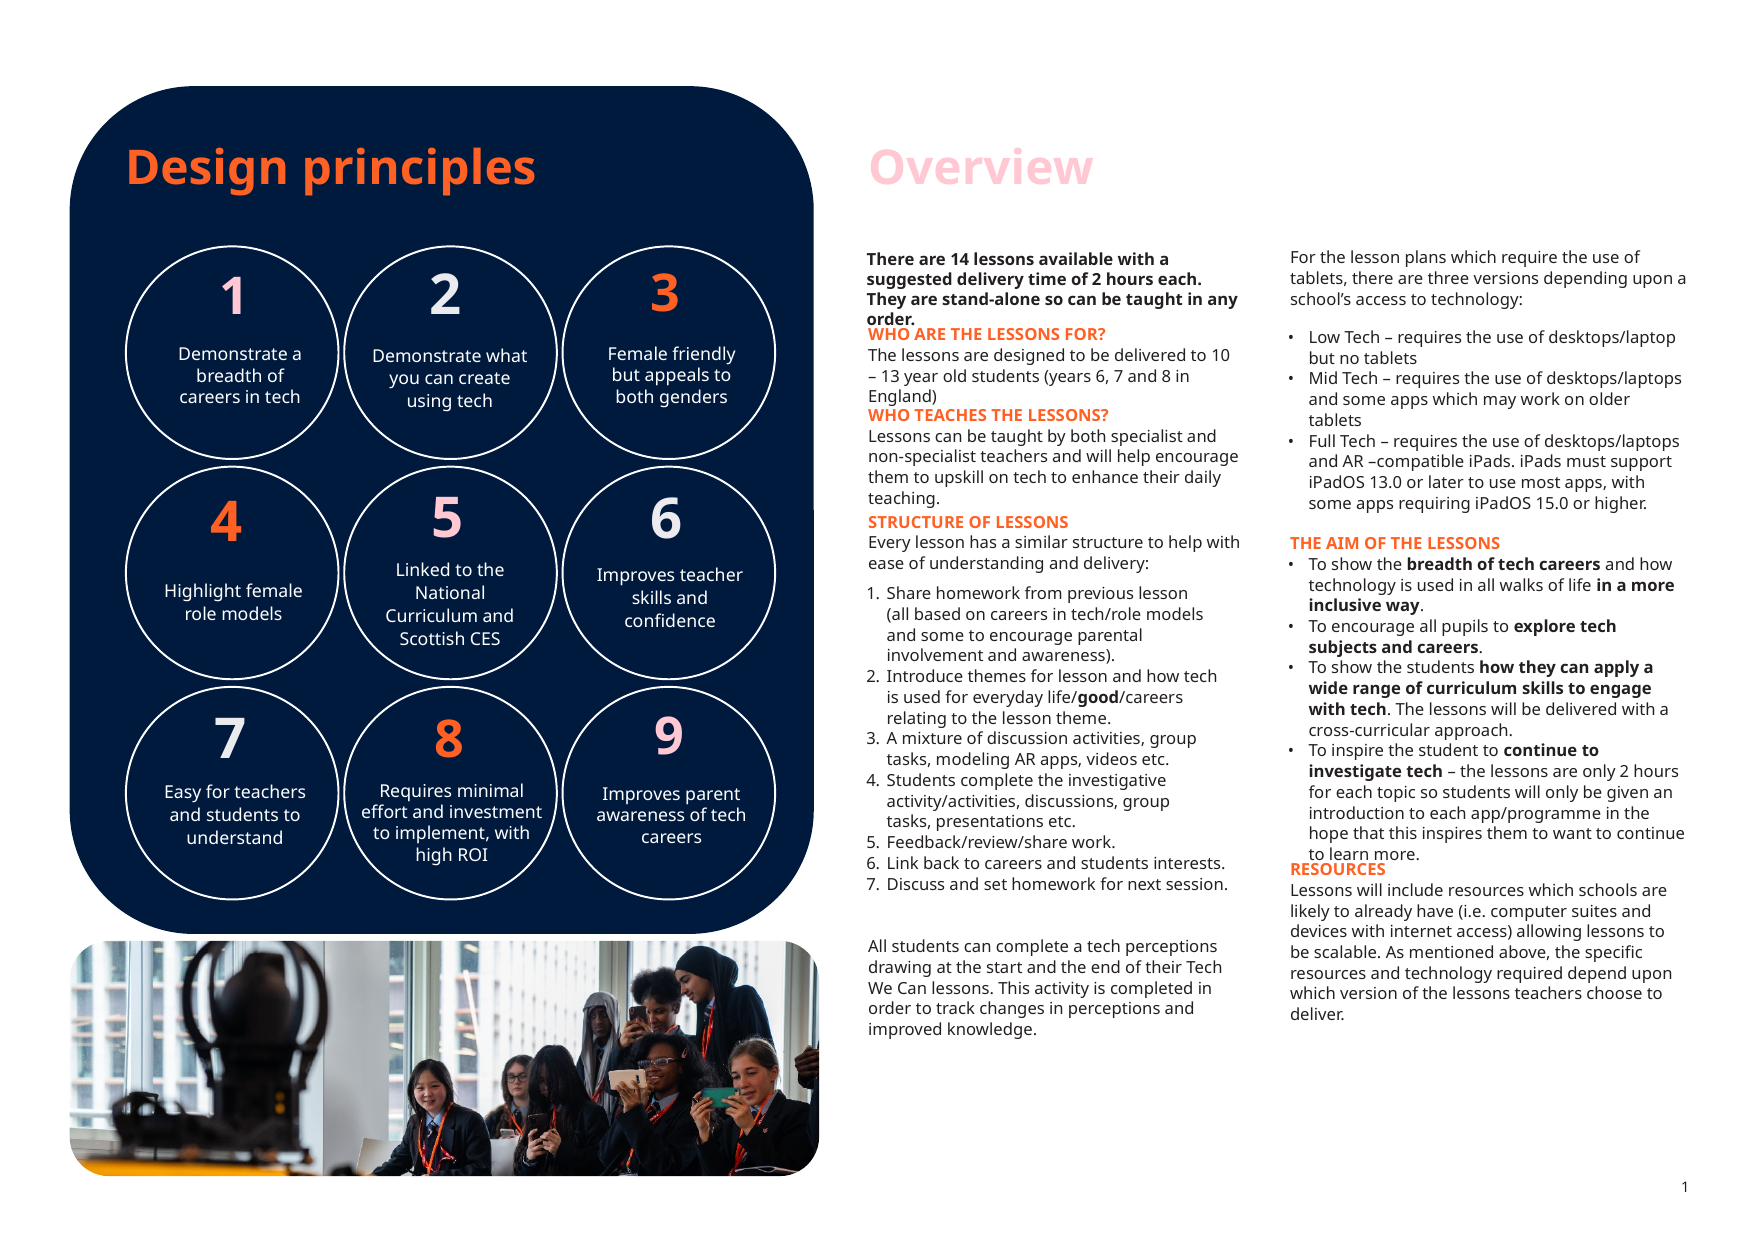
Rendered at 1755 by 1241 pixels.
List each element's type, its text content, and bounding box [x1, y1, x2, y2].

text_box WHO ARE THE LESSONS FOR? The lessons are designed to be delivered to 10 – 13 year old students (years 6, 7 and 8 in England) [866, 322, 1245, 402]
text_box THE AIM OF THE LESSONS To show the breadth of tech careers and how technology is used in all walks of life in a more inclusive way. To encourage all pupils to explore tech subjects and careers. To show the students how they can apply a wide range of curriculum skills to engage with tech. The lessons will be delivered with a cross-curricular approach. To inspire the student to continue to investigate tech – the lessons are only 2 hours for each topic so students will only be given an introduction to each app/programme in the hope that this inspires them to want to continue to learn more. [1287, 532, 1690, 859]
slide_number 1 [1677, 1176, 1693, 1241]
text_box For the lesson plans which require the use of tablets, there are three versions depending upon a school’s access to technology: [1287, 246, 1690, 326]
text_box Share homework from previous lesson (all based on careers in tech/role models and some to encourage parental involvement and awareness). Introduce themes for lesson and how tech is used for everyday life/good/careers relating to the lesson theme. A mixture of discussion activities, group tasks, modeling AR apps, videos etc. Students complete the investigative activity/activities, discussions, group tasks, presentations etc. Feedback/review/share work. Link back to careers and students interests. Discuss and set homework for next session. [866, 581, 1245, 894]
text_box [125, 686, 339, 900]
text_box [562, 686, 776, 900]
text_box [125, 246, 339, 460]
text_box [343, 466, 558, 680]
text_box Low Tech – requires the use of desktops/laptop but no tablets Mid Tech – requires the use of desktops/laptops and some apps which may work on older tablets Full Tech – requires the use of desktops/laptops and AR –compatible iPads. iPads must support iPadOS 13.0 or later to use most apps, with some apps requiring iPadOS 15.0 or higher. [1287, 326, 1690, 513]
text_box [69, 86, 814, 934]
text_box All students can complete a tech perceptions drawing at the start and the end of their Tech We Can lessons. This activity is completed in order to track changes in perceptions and improved knowledge. [866, 933, 1245, 1039]
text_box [125, 466, 339, 680]
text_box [562, 246, 776, 460]
text_box Overview [866, 134, 1245, 194]
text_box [343, 686, 558, 900]
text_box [562, 466, 776, 680]
text_box [1287, 945, 1690, 1168]
text_box RESOURCES Lessons will include resources which schools are likely to already have (i.e. computer suites and devices with internet access) allowing lessons to be scalable. As mentioned above, the specific resources and technology required depend upon which version of the lessons teachers choose to deliver. [1287, 859, 1690, 945]
text_box There are 14 lessons available with a suggested delivery time of 2 hours each. They are stand-alone so can be taught in any order. [864, 246, 1243, 329]
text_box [343, 246, 558, 460]
text_box Design principles [75, 134, 618, 194]
text_box STRUCTURE OF LESSONS Every lesson has a similar structure to help with ease of understanding and delivery: [866, 509, 1245, 573]
text_box WHO TEACHES THE LESSONS? Lessons can be taught by both specialist and non-specialist teachers and will help encourage them to upskill on tech to enhance their daily teaching. [866, 402, 1245, 508]
picture [69, 940, 820, 1177]
